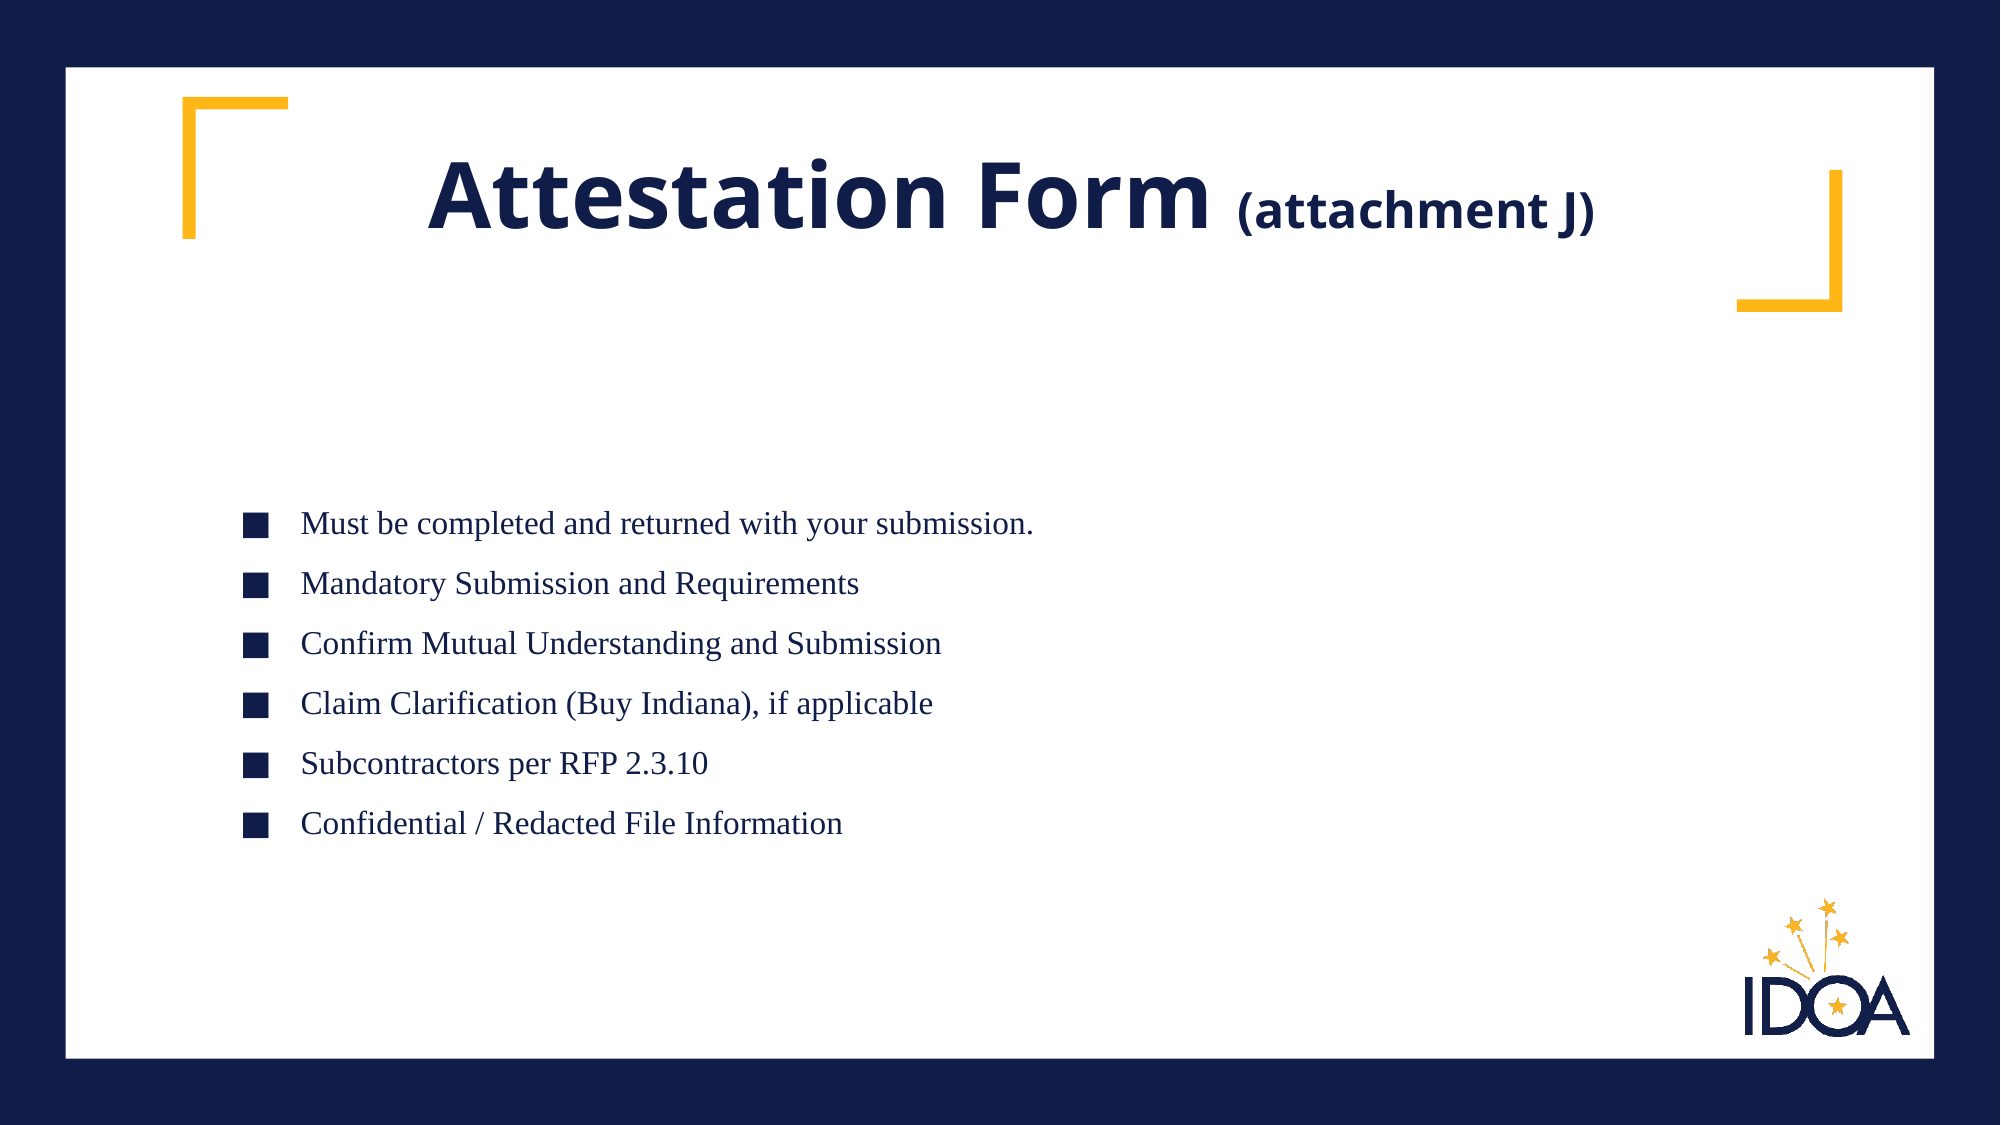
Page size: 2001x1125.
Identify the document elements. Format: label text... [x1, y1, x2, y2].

title Attestation Form (attachment J) [225, 142, 1800, 279]
list Must be completed and returned with your submission. Mandatory Submission and Requirements Confirm Mutual Understanding and Submission Claim Clarification (Buy Indiana), if applicable Subcontractors per RFP 2.3.10 Confidential / Redacted File Information [225, 375, 1800, 851]
picture [1702, 857, 1959, 1114]
